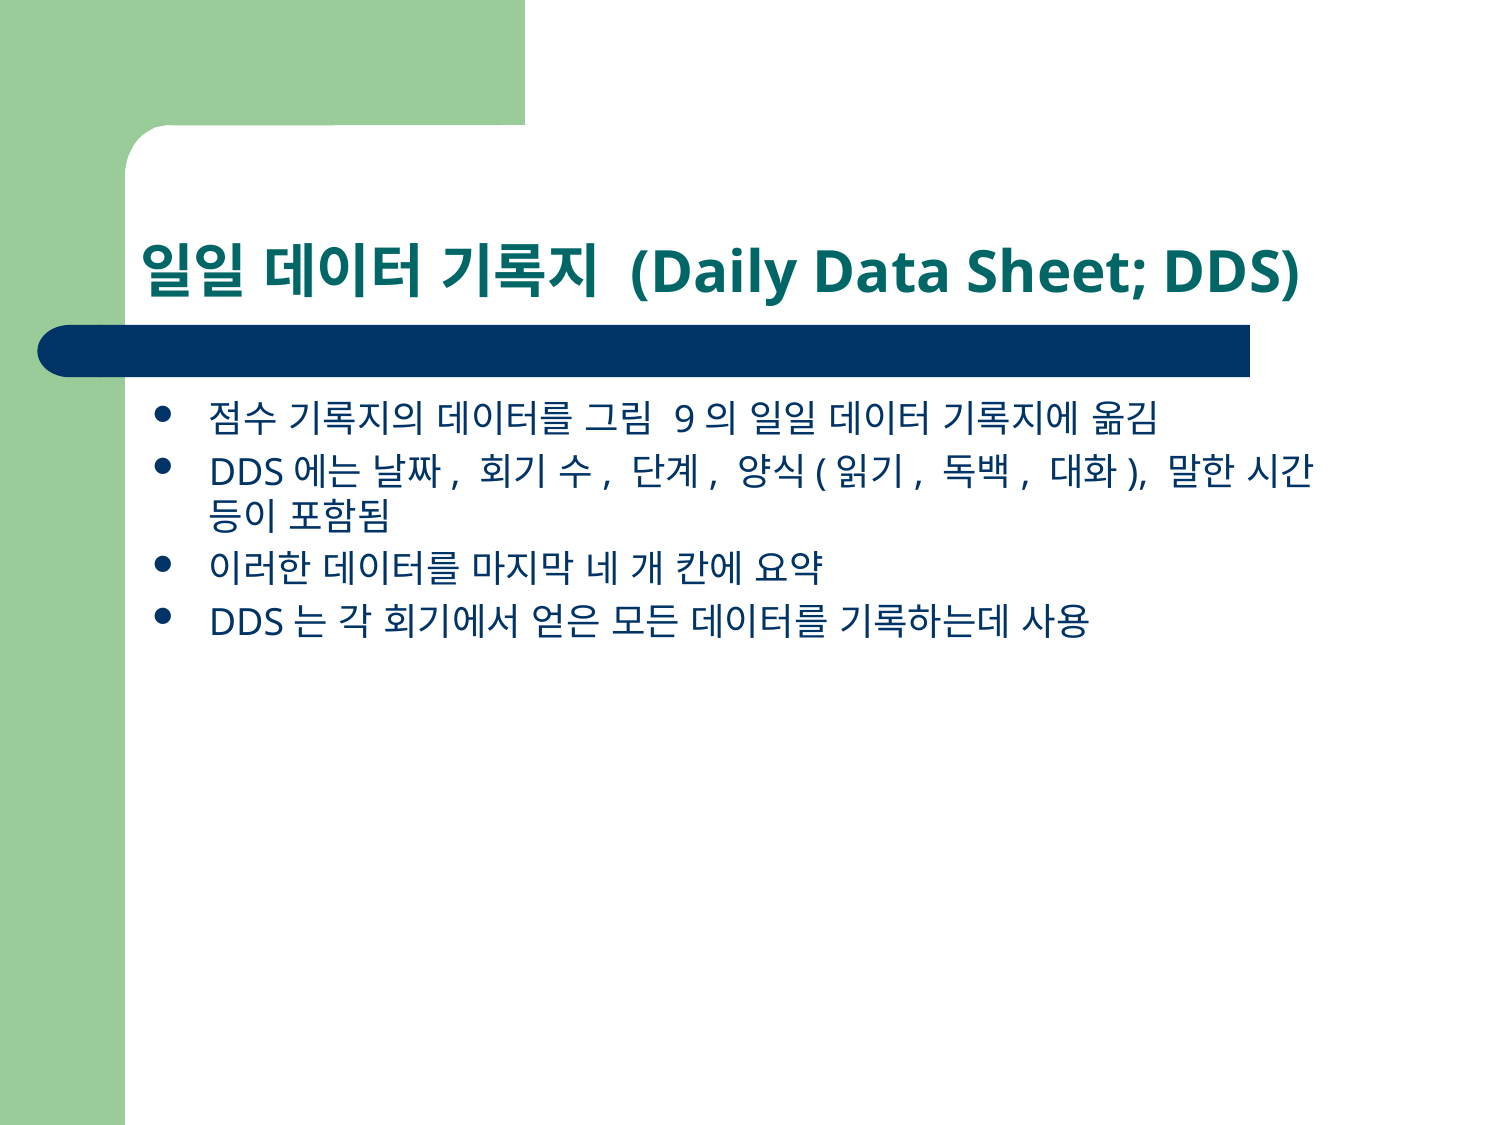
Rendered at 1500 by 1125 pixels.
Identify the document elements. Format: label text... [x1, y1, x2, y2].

title 일일 데이터 기록지 (Daily Data Sheet; DDS) [124, 124, 1426, 313]
list 점수 기록지의 데이터를 그림 9의 일일 데이터 기록지에 옮김 DDS에는 날짜, 회기 수, 단계, 양식(읽기, 독백, 대화), 말한 시간 등이 포함됨 이러한 데이터를 마지막 네 개 칸에 요약 DDS는 각 회기에서 얻은 모든 데이터를 기록하는데 사용 [137, 387, 1400, 999]
